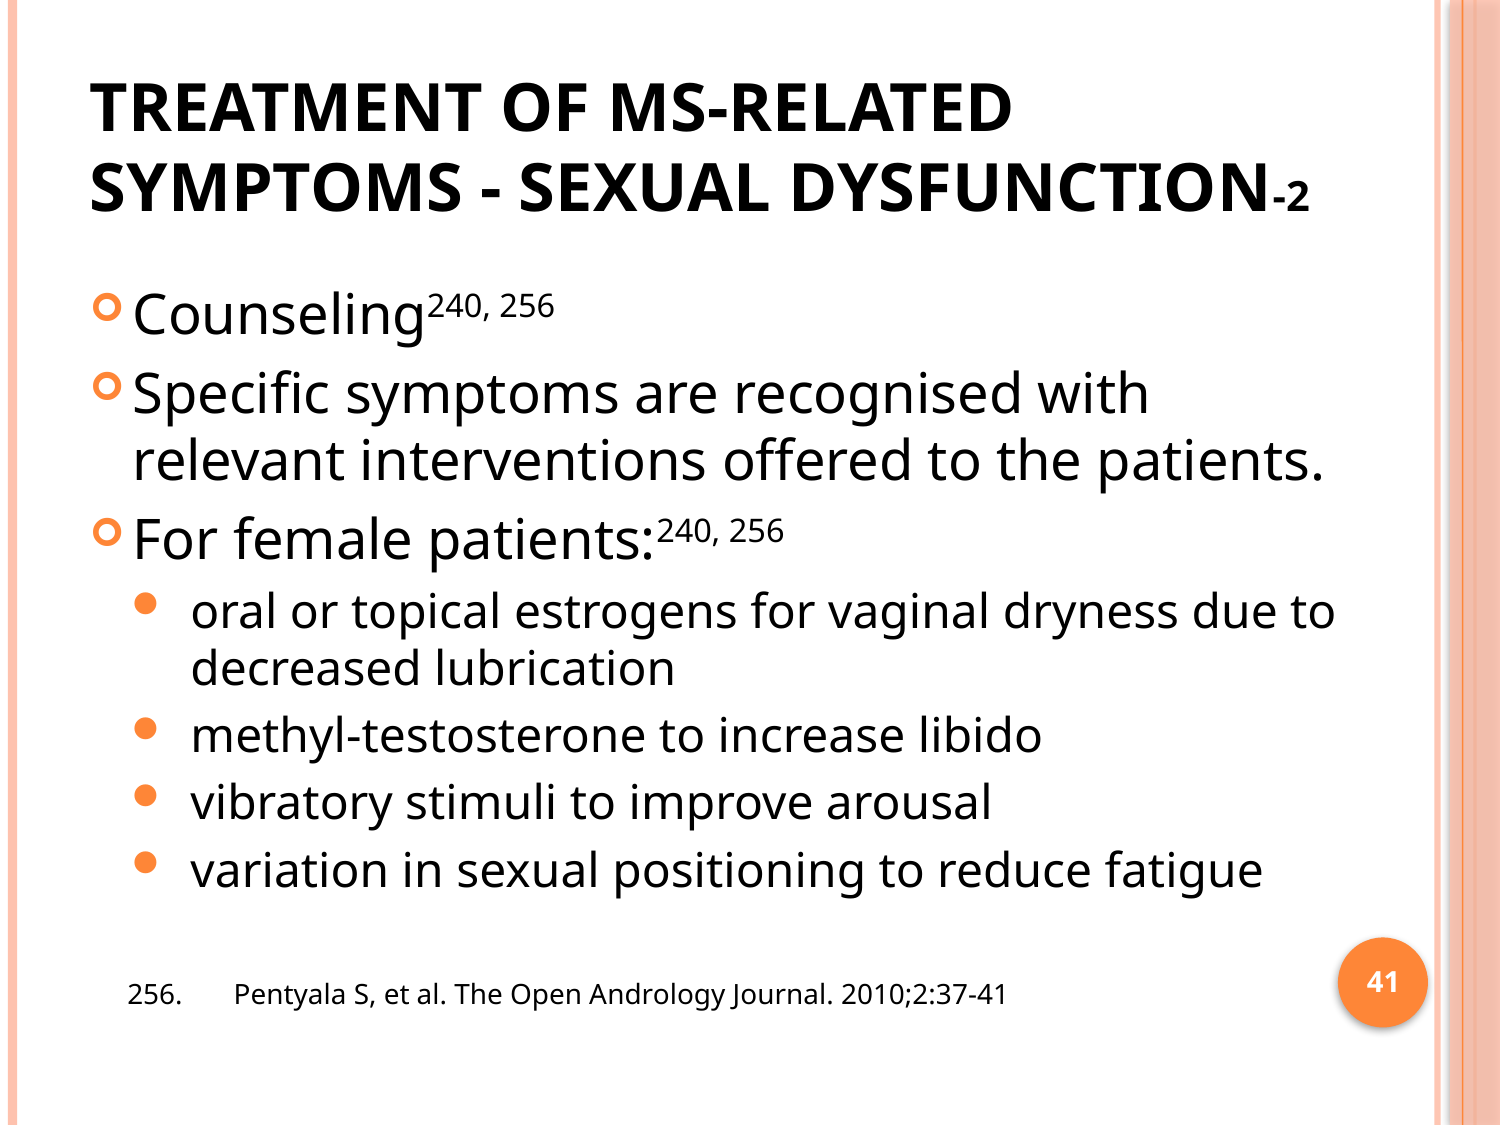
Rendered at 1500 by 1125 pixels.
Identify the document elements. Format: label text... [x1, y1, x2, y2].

title Treatment of MS-related symptoms - Sexual dysfunction-2 [75, 45, 1396, 233]
slide_number 41 [1333, 940, 1434, 1027]
list Counseling240, 256 Specific symptoms are recognised with relevant interventions offered to the patients. For female patients:240, 256 oral or topical estrogens for vaginal dryness due to decreased lubrication methyl-testosterone to increase libido vibratory stimuli to improve arousal variation in sexual positioning to reduce fatigue 256. Pentyala S, et al. The Open Andrology Journal. 2010;2:37-41 [75, 271, 1370, 1071]
